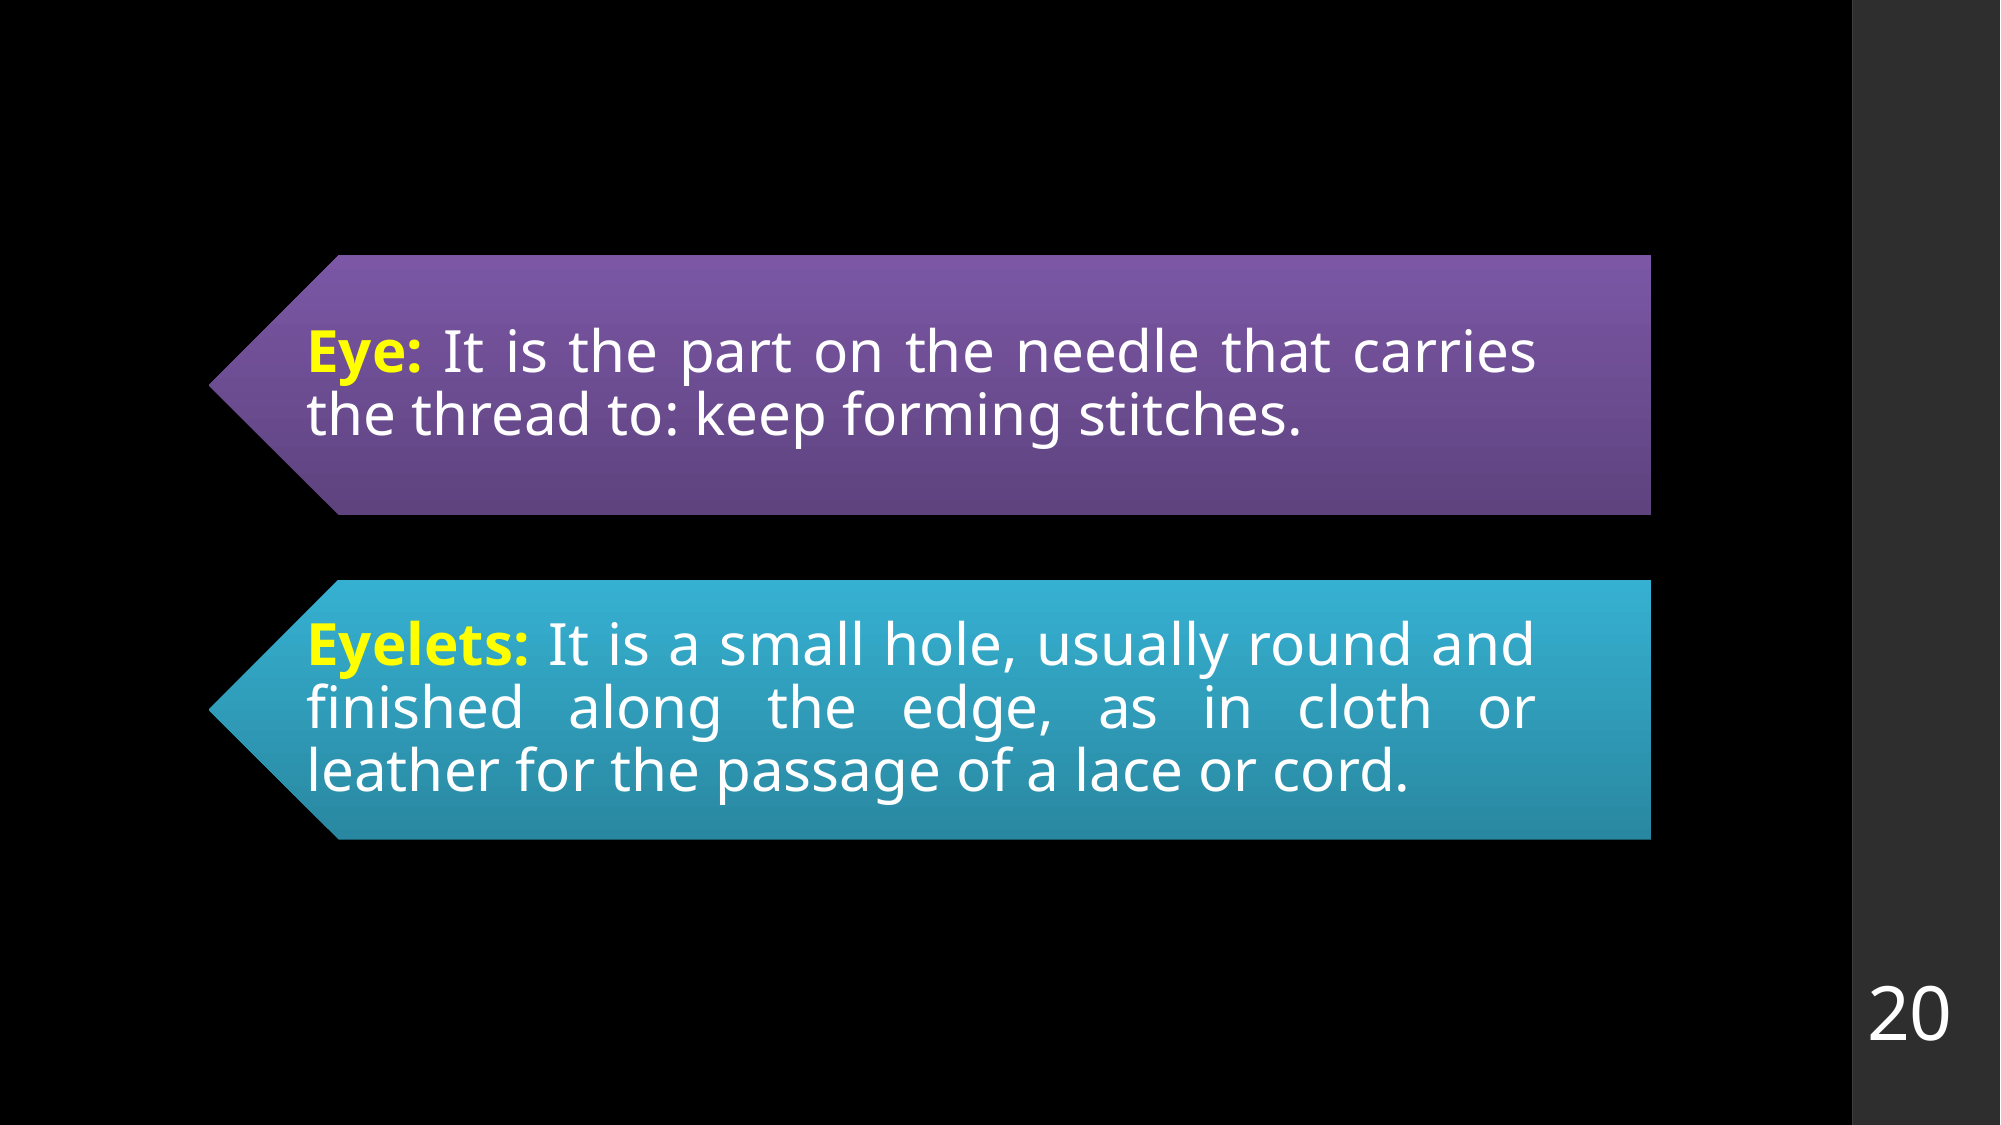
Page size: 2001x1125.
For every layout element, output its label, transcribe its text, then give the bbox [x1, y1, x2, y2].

slide_number 20 [1862, 965, 1955, 1057]
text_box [0, 255, 1951, 840]
